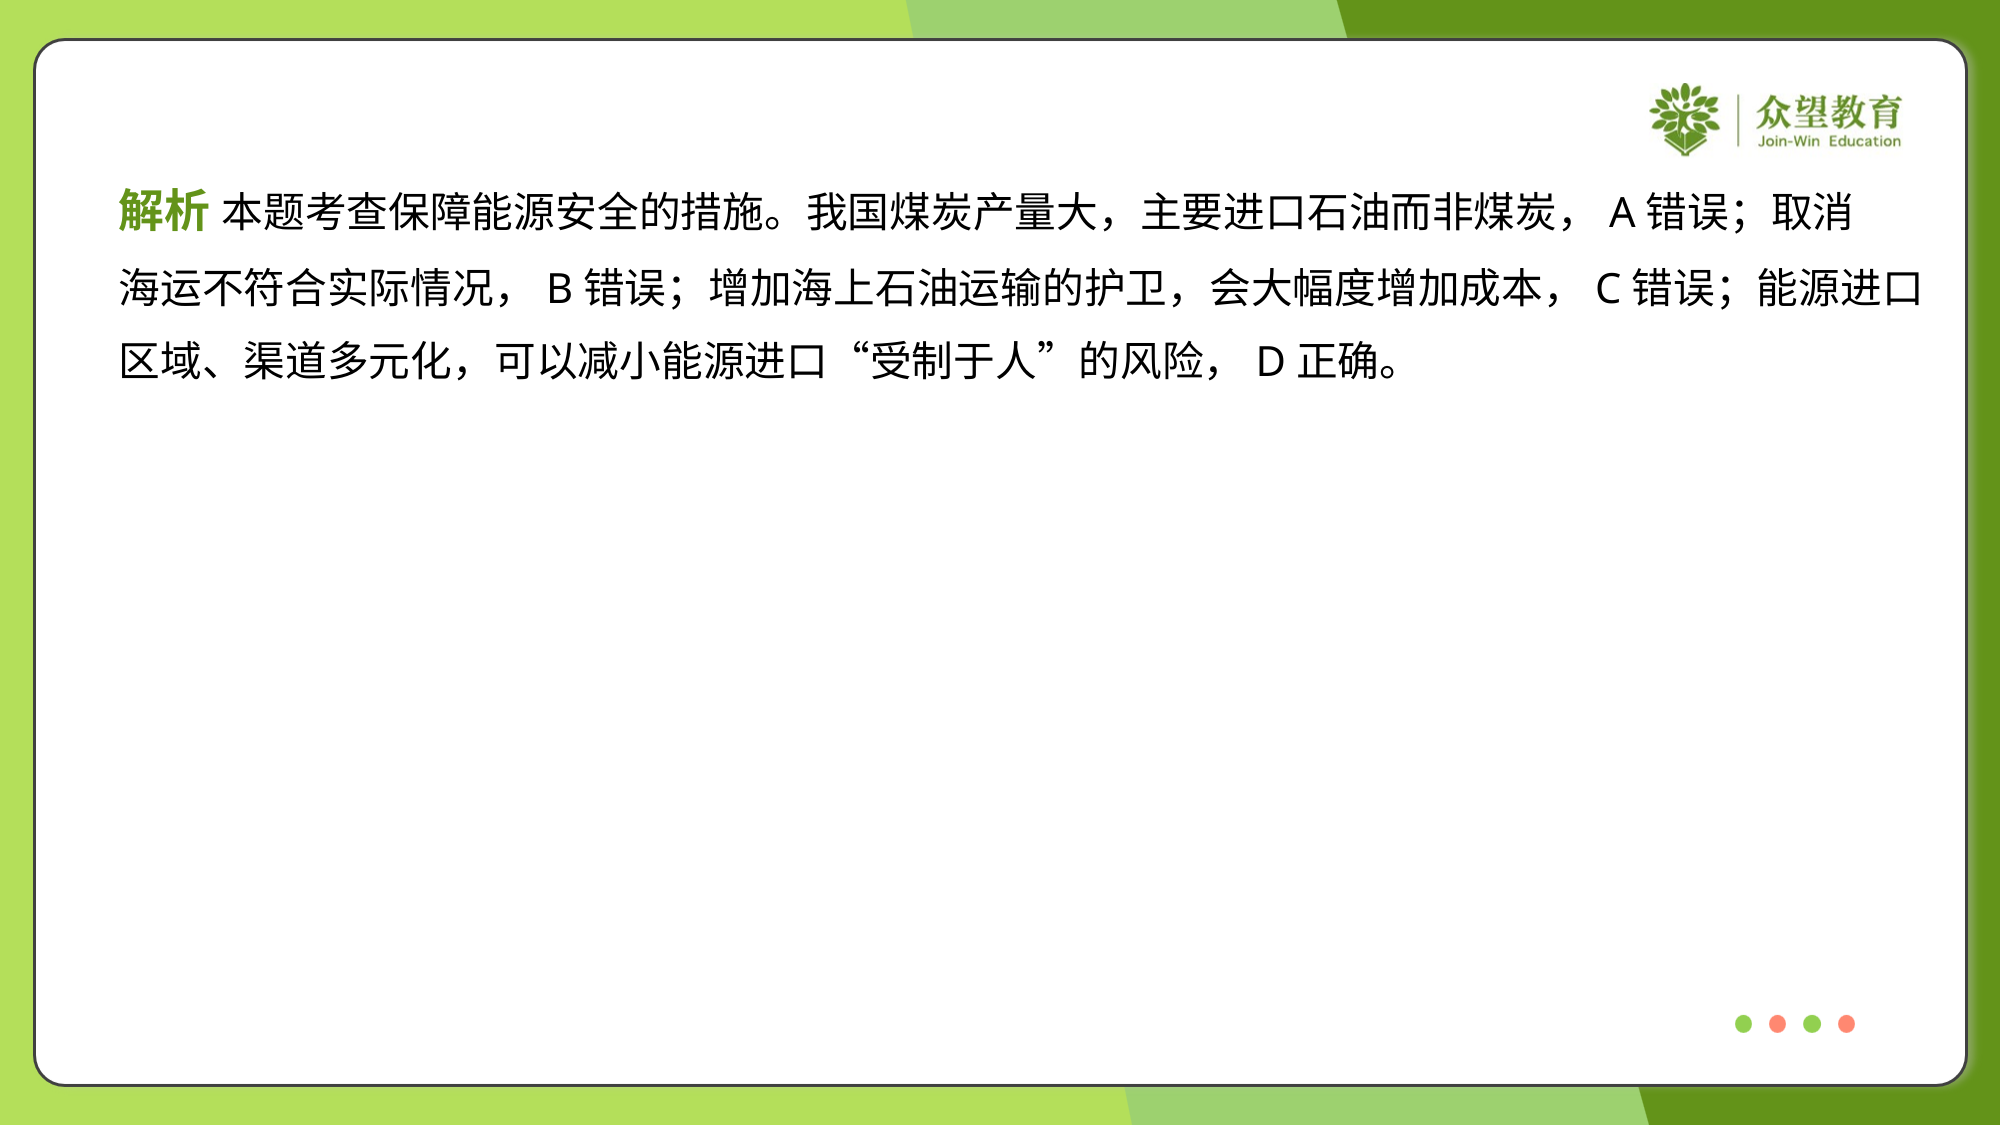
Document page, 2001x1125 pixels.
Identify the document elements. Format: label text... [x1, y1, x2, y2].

text_box 解析 本题考查保障能源安全的措施。我国煤炭产量大，主要进口石油而非煤炭，A错误；取消 海运不符合实际情况，B错误；增加海上石油运输的护卫，会大幅度增加成本，C错误；能源进口 区域、渠道多元化，可以减小能源进口“受制于人”的风险，D正确。 [118, 159, 1883, 377]
picture [0, 0, 2000, 1125]
